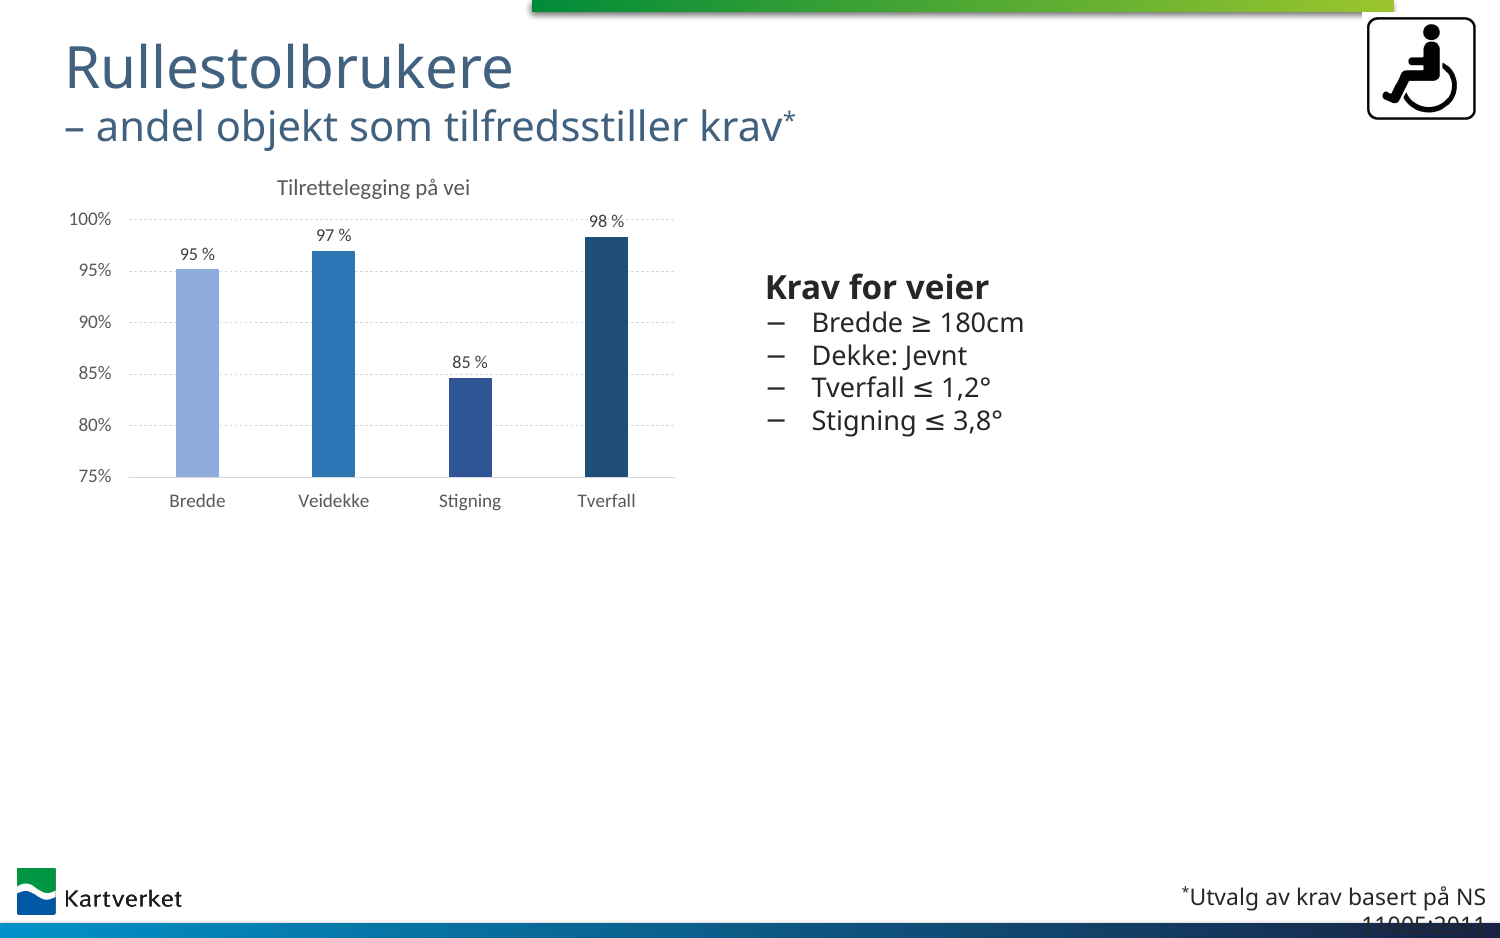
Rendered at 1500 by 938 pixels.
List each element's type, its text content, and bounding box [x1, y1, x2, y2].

picture [1362, 12, 1481, 126]
text_box Krav for veier Bredde ≥ 180cm Dekke: Jevnt Tverfall ≤ 1,2° Stigning ≤ 3,8° [750, 258, 1234, 444]
text_box Rullestolbrukere – andel objekt som tilfredsstiller krav* [49, 25, 1431, 158]
picture [62, 166, 686, 519]
text_box *Utvalg av krav basert på NS 11005:2011 [1068, 873, 1500, 938]
